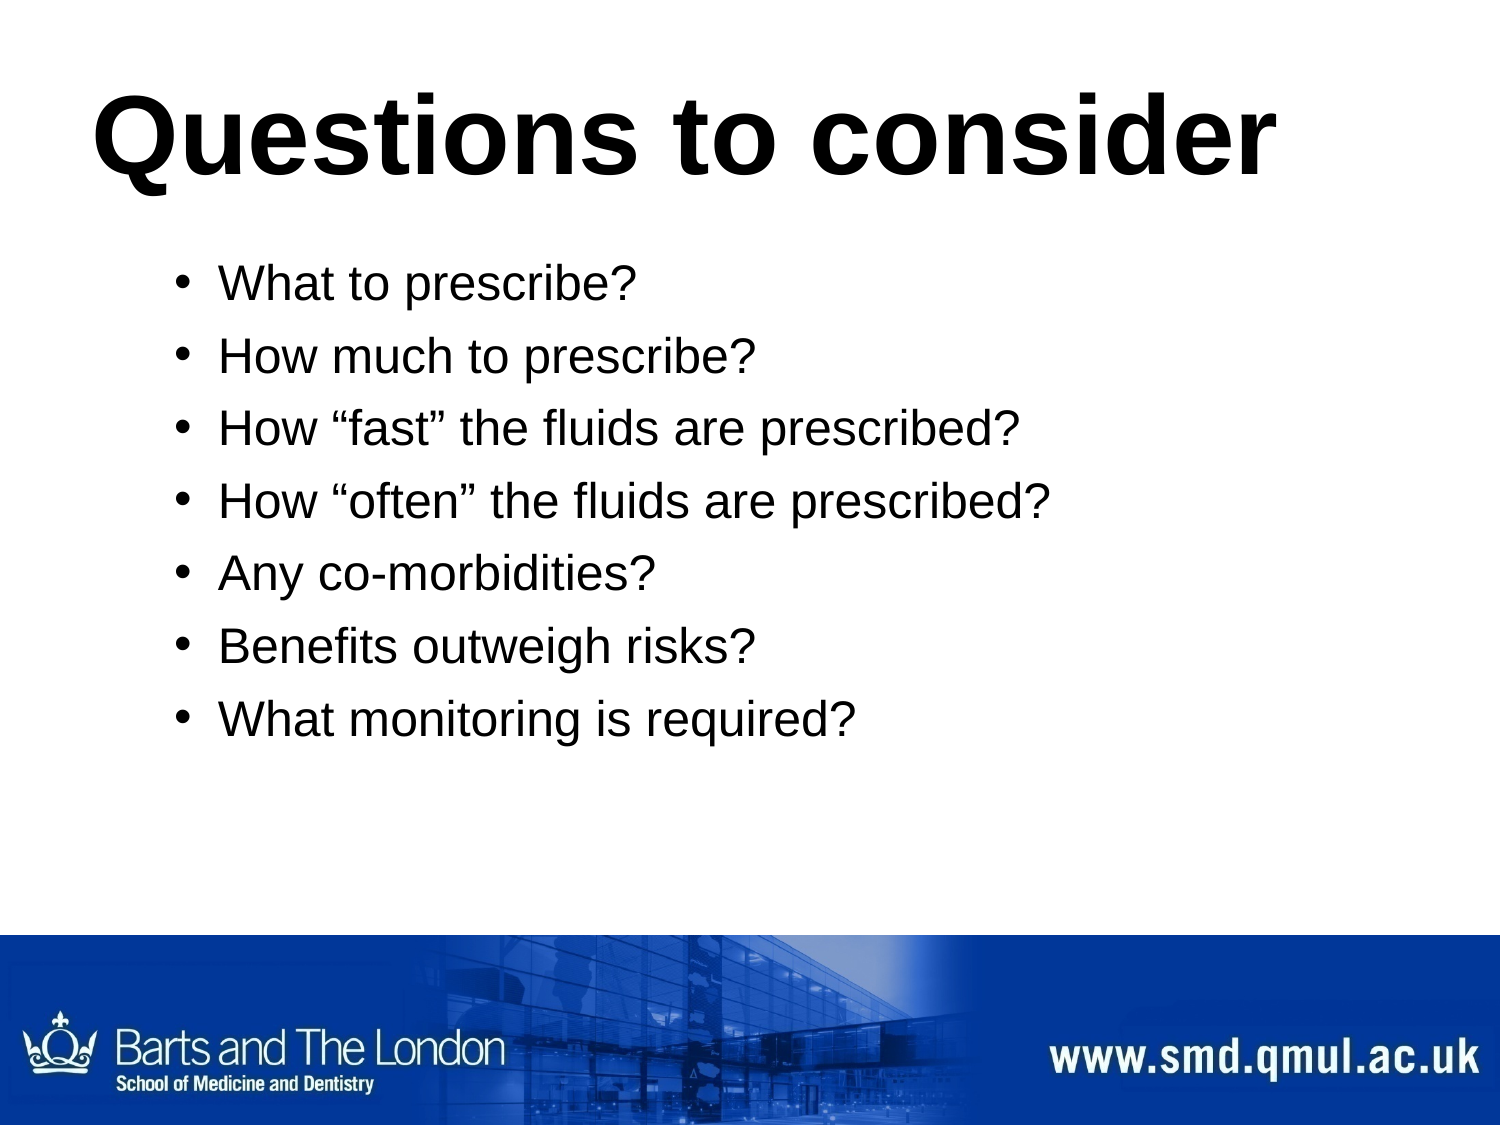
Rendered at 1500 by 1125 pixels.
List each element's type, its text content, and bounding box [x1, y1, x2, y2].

text_box Questions to consider [77, 54, 1295, 205]
picture [0, 935, 1500, 1125]
text_box What to prescribe? How much to prescribe? How “fast” the fluids are prescribed? How “often” the fluids are prescribed? Any co-morbidities? Benefits outweigh risks? What monitoring is required? [159, 243, 1383, 826]
